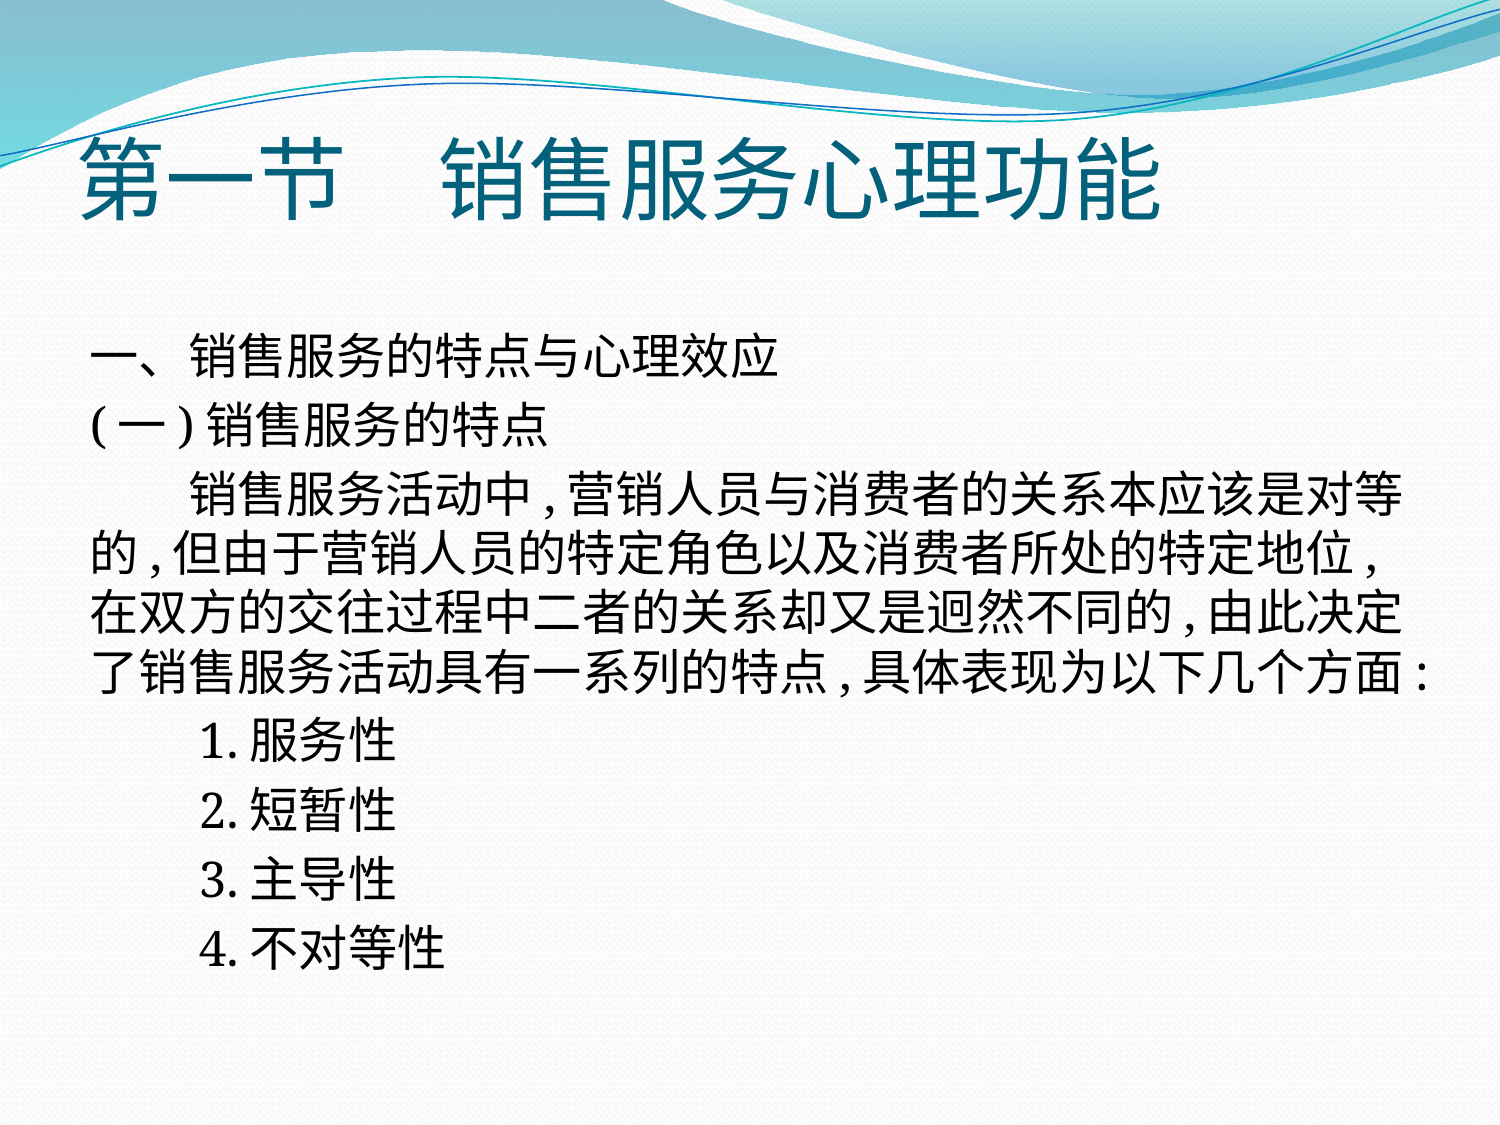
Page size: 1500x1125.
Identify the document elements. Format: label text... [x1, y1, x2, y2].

title 第一节 销售服务心理功能 [75, 115, 1425, 232]
list 一、销售服务的特点与心理效应 (一)销售服务的特点 销售服务活动中,营销人员与消费者的关系本应该是对等的,但由于营销人员的特定角色以及消费者所处的特定地位,在双方的交往过程中二者的关系却又是迥然不同的,由此决定了销售服务活动具有一系列的特点,具体表现为以下几个方面: 1.服务性 2.短暂性 3.主导性 4.不对等性 [75, 317, 1425, 1038]
